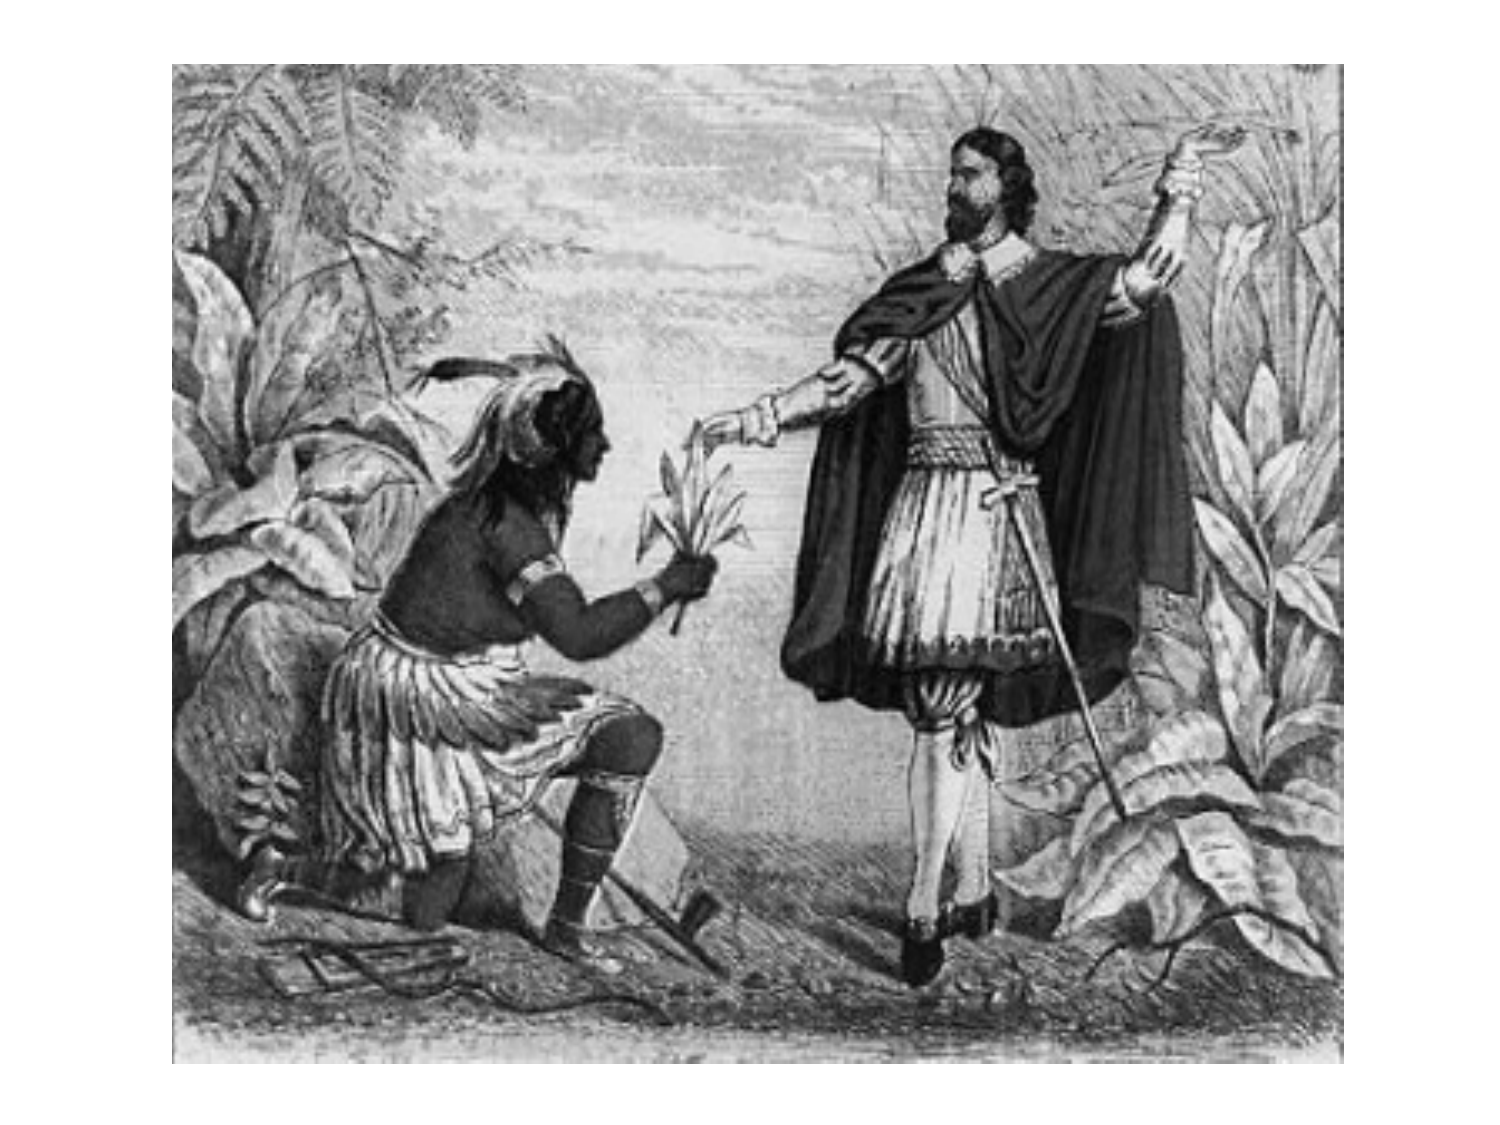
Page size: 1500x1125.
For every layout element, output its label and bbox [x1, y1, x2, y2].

picture [172, 63, 1344, 1065]
